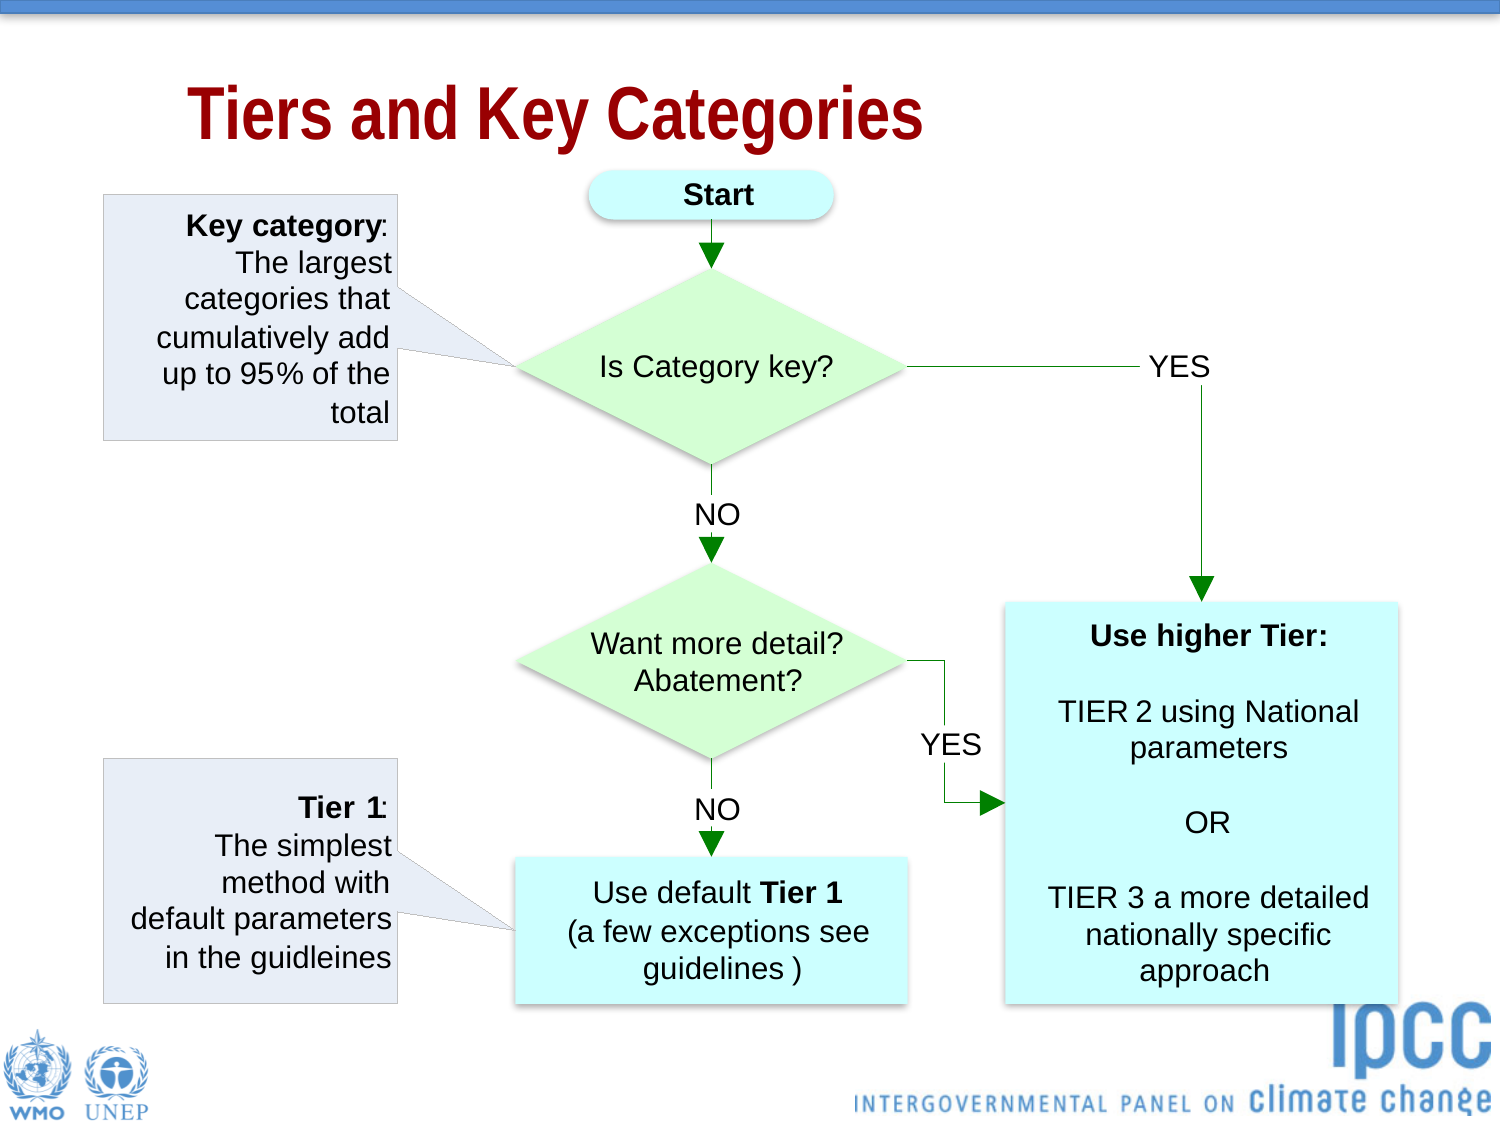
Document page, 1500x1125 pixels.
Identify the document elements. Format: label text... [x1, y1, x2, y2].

title Tiers and Key Categories [172, 26, 1473, 193]
picture [855, 984, 1491, 1116]
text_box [98, 164, 1405, 1011]
picture [0, 1027, 153, 1125]
